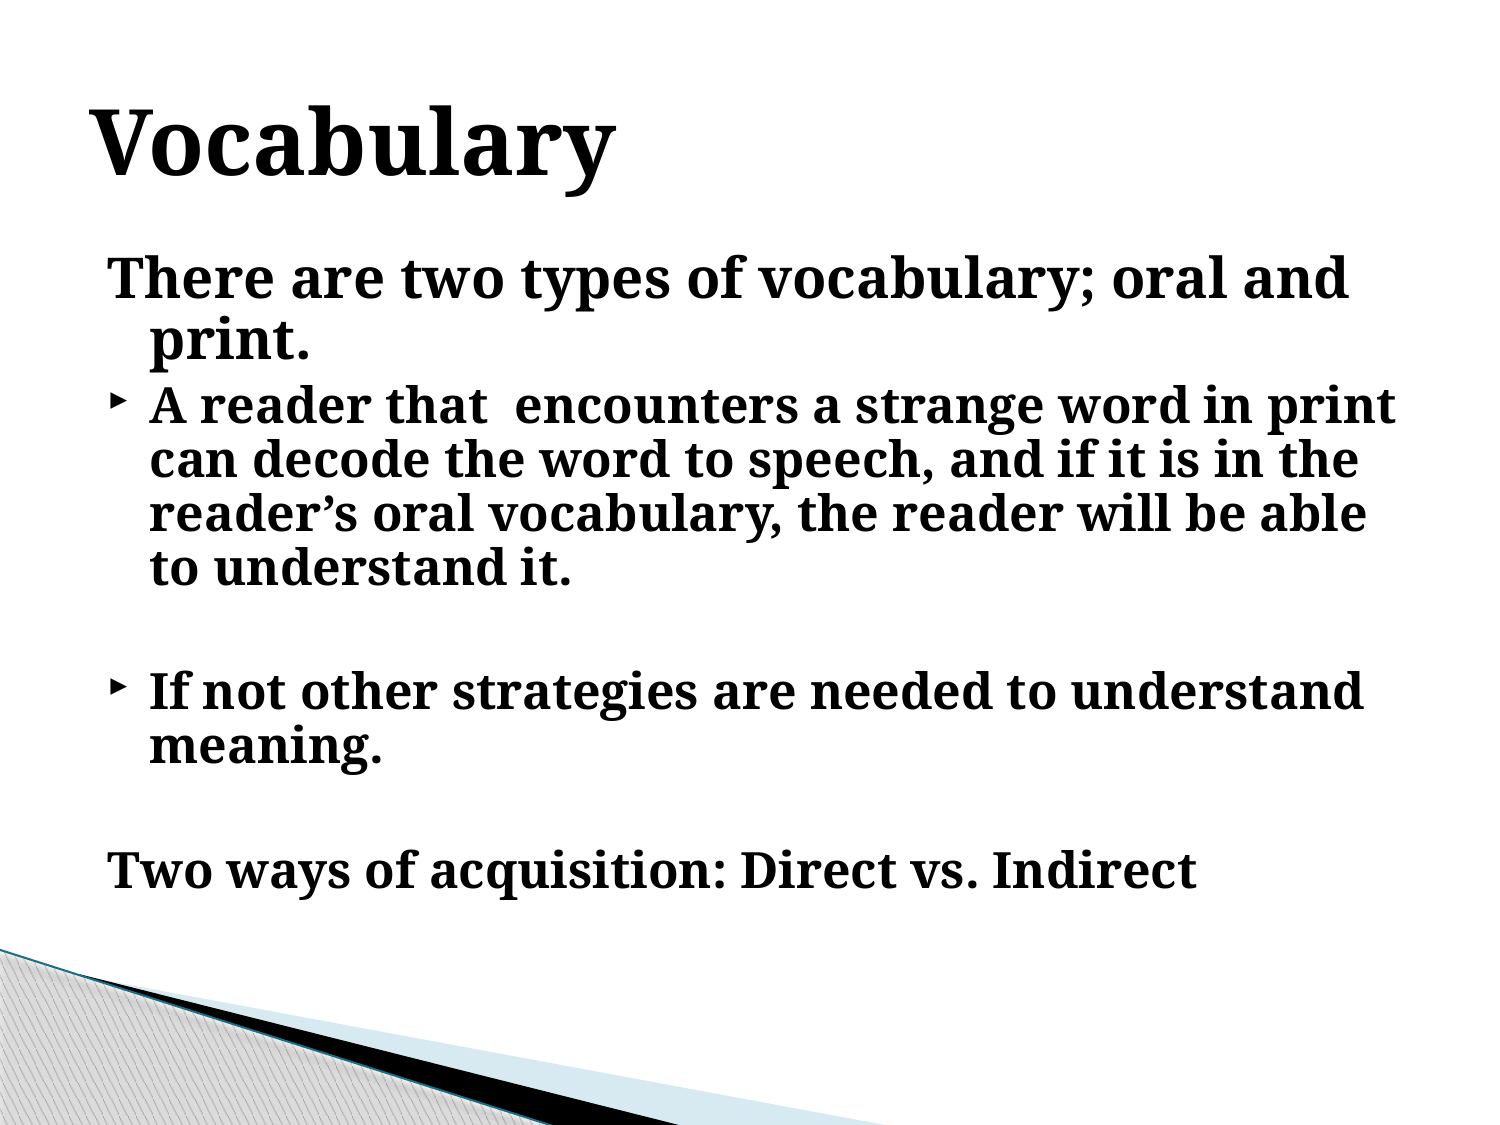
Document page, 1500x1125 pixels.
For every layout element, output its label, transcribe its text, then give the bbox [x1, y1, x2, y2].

list There are two types of vocabulary; oral and print. A reader that encounters a strange word in print can decode the word to speech, and if it is in the reader’s oral vocabulary, the reader will be able to understand it. If not other strategies are needed to understand meaning. Two ways of acquisition: Direct vs. Indirect [75, 243, 1425, 986]
title Vocabulary [75, 45, 1425, 233]
